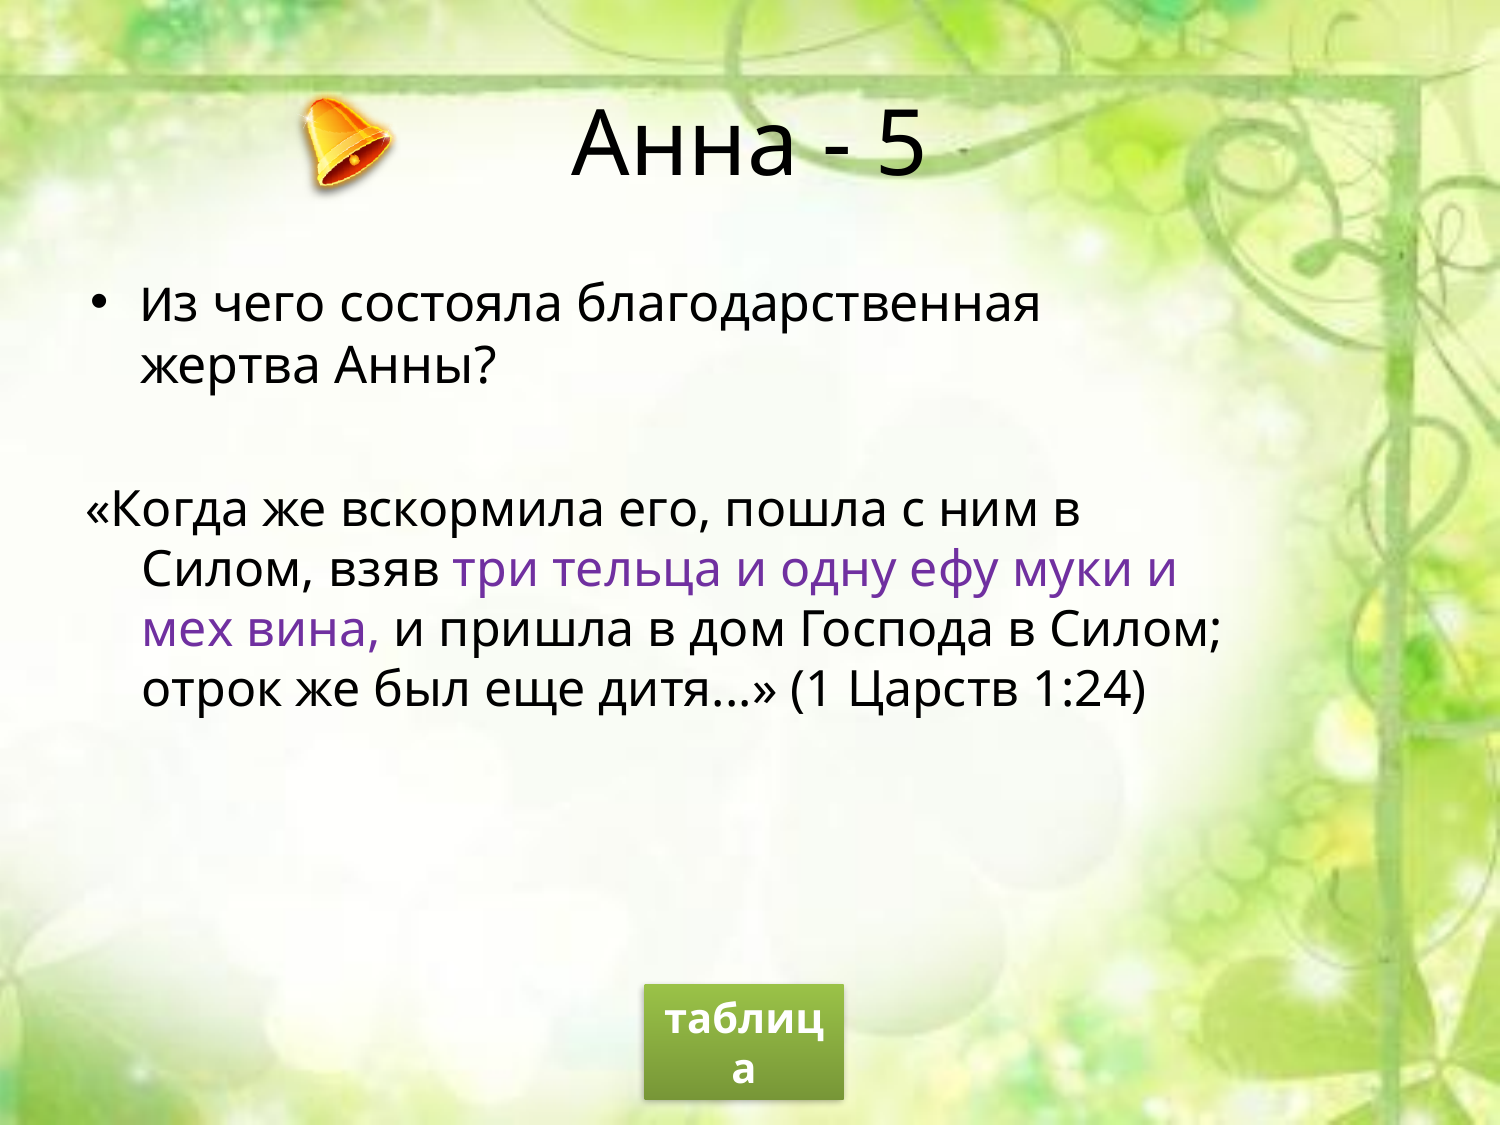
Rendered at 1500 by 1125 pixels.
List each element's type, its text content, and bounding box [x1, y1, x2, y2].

list Из чего состояла благодарственная жертва Анны? [75, 262, 1102, 446]
picture [0, 0, 1500, 1125]
title Анна - 5 [75, 45, 1425, 233]
list «Когда же вскормила его, пошла с ним в Силом, взяв три тельца и одну ефу муки и мех вина, и пришла в дом Господа в Силом; отрок же был еще дитя...» (1 Царств 1:24) [70, 468, 1243, 868]
text_box таблица [644, 984, 844, 1100]
